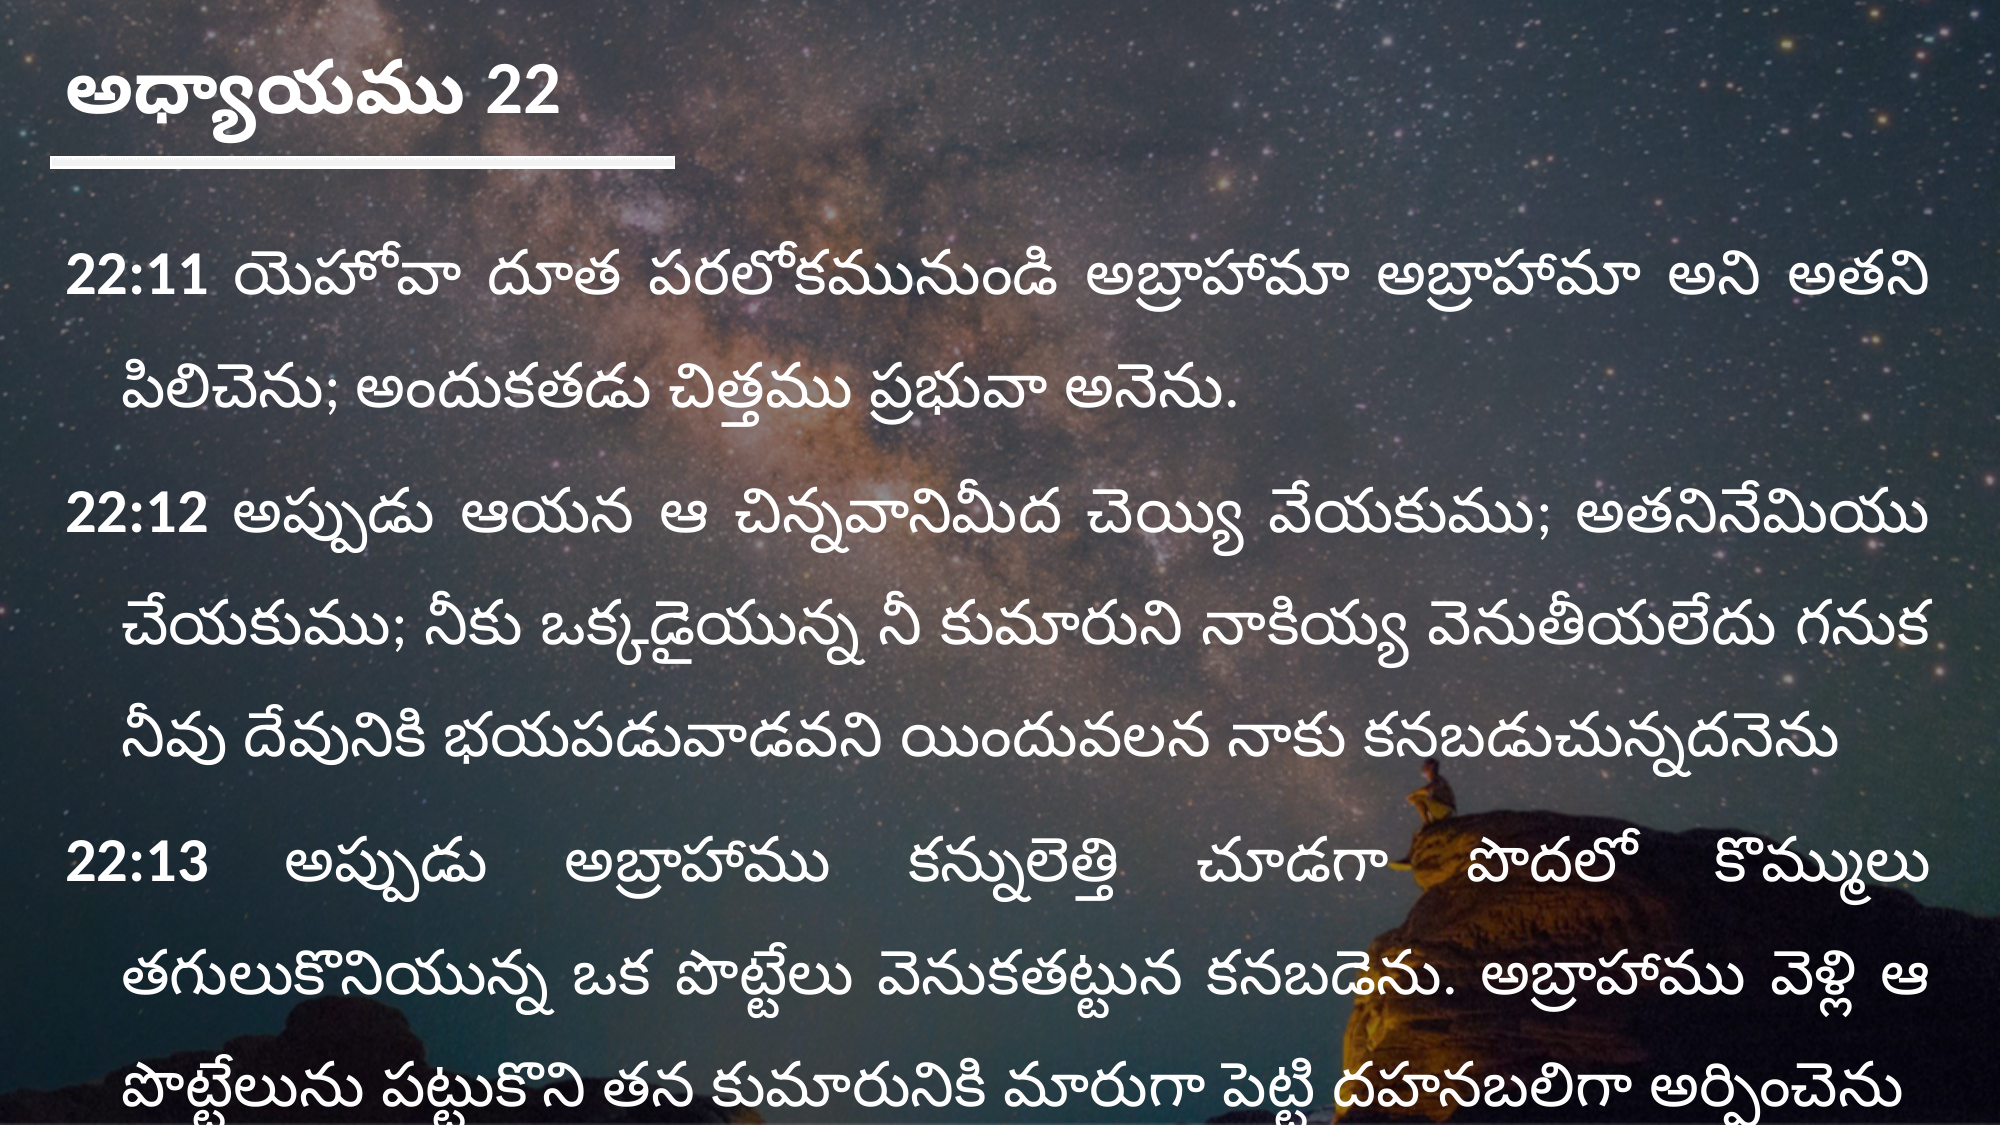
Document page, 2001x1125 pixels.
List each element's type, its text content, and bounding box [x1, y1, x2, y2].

picture [0, 0, 2000, 1125]
title అధ్యాయము 22 [50, 0, 1925, 167]
list 22:11 యెహోవా దూత పరలోకమునుండి అబ్రాహామా అబ్రాహామా అని అతని పిలిచెను; అందుకతడు చిత్తము ప్రభువా అనెను. 22:12 అప్పుడు ఆయన ఆ చిన్నవానిమీద చెయ్యి వేయకుము; అతనినేమియు చేయకుము; నీకు ఒక్కడైయున్న నీ కుమారుని నాకియ్య వెనుతీయలేదు గనుక నీవు దేవునికి భయపడువాడవని యిందువలన నాకు కనబడుచున్నదనెను 22:13 అప్పుడు అబ్రాహాము కన్నులెత్తి చూడగా పొదలో కొమ్ములు తగులుకొనియున్న ఒక పొట్టేలు వెనుకతట్టున కనబడెను. అబ్రాహాము వెళ్లి ఆ పొట్టేలును పట్టుకొని తన కుమారునికి మారుగా పెట్టి దహనబలిగా అర్పించెను [50, 187, 1946, 1063]
